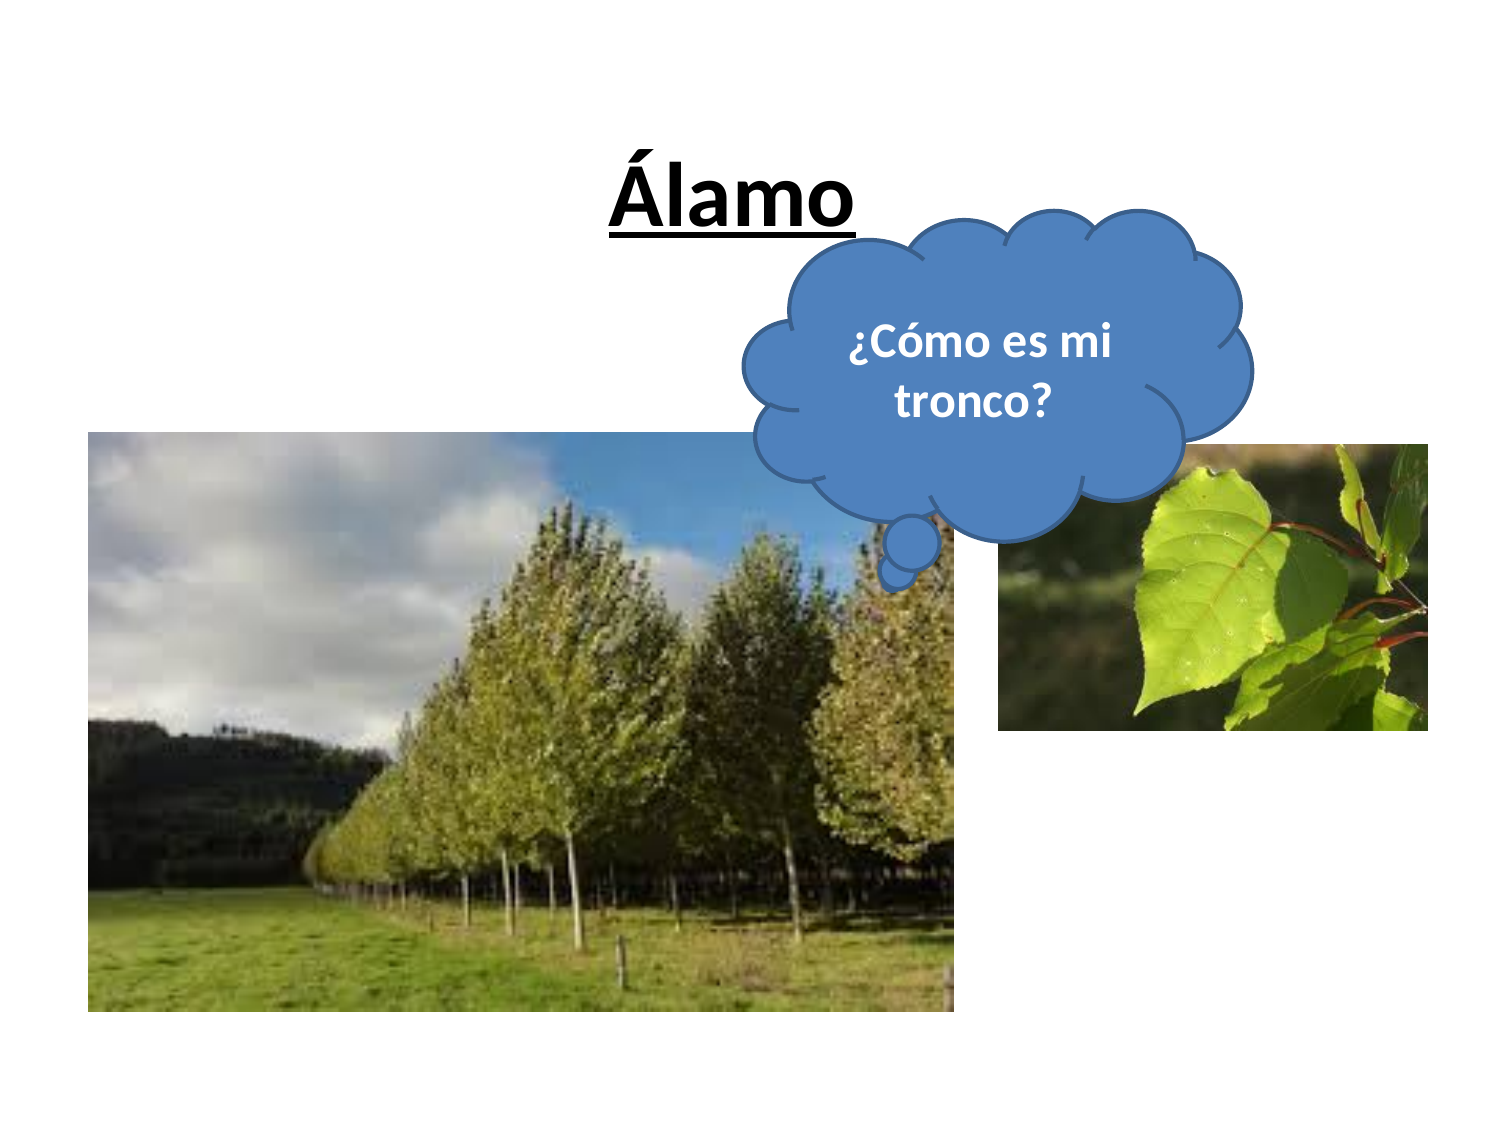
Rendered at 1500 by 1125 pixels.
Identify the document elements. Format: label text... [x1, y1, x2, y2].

text_box ¿Cómo es mi tronco? [741, 208, 1255, 544]
picture [997, 444, 1428, 731]
title Álamo [132, 52, 1333, 327]
picture [88, 432, 954, 1012]
